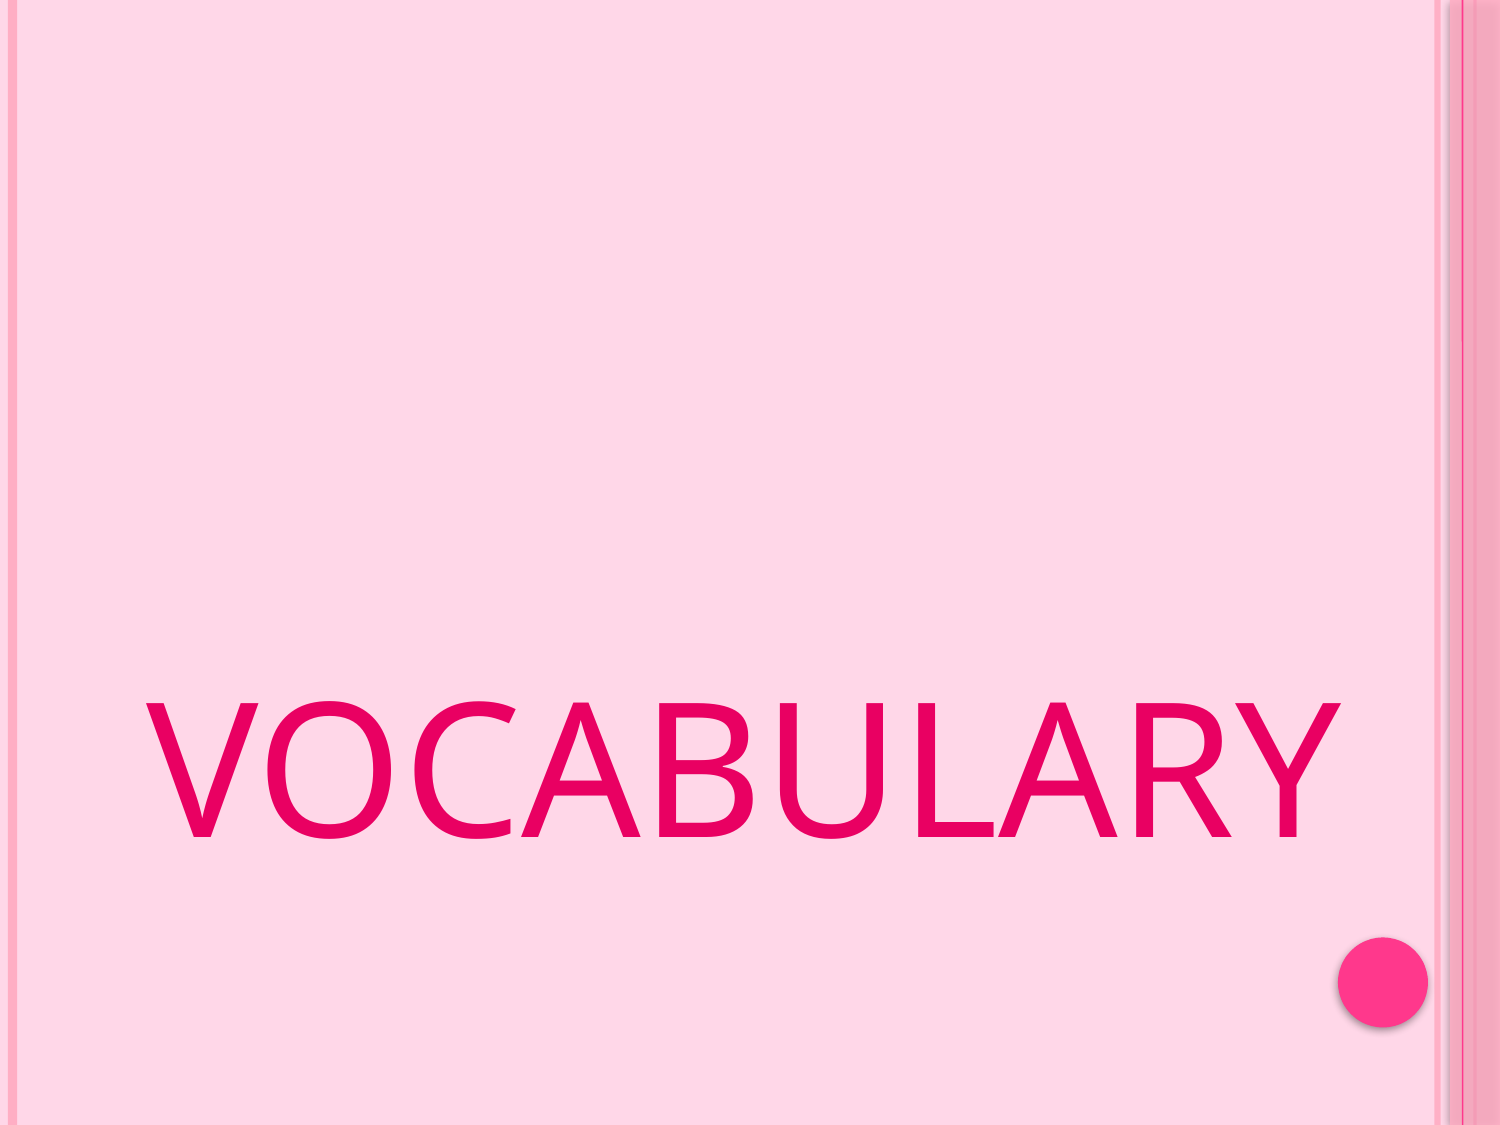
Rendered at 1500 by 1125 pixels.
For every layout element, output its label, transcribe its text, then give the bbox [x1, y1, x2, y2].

title VOCABULARY [41, 45, 1447, 1083]
